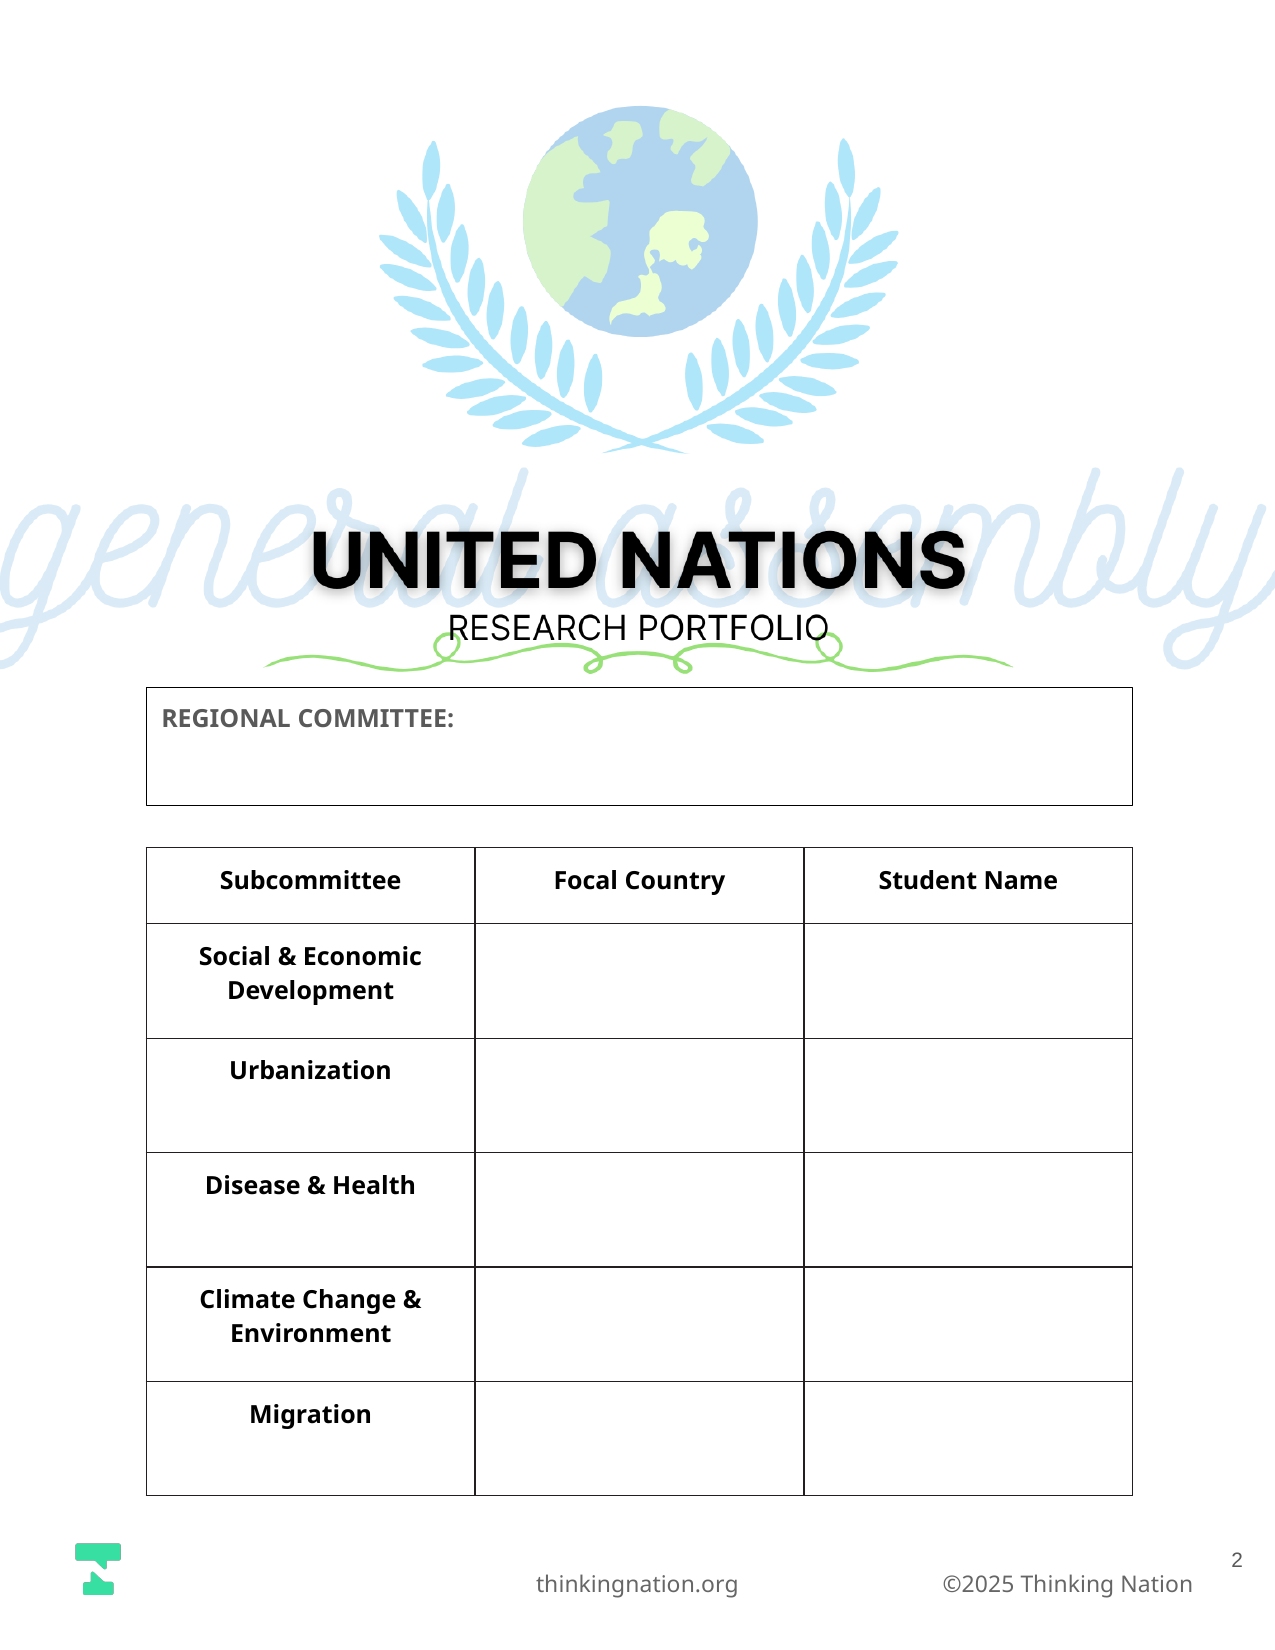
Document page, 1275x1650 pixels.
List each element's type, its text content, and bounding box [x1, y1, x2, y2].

table_cell Disease & Health [147, 1153, 474, 1266]
text_box REGIONAL COMMITTEE: [146, 687, 1133, 806]
table_cell [476, 1039, 803, 1152]
table_cell Urbanization [147, 1039, 474, 1152]
table_cell [805, 1382, 1132, 1495]
table_header Subcommittee [147, 848, 474, 923]
table_cell [805, 1268, 1132, 1381]
table_cell [805, 924, 1132, 1038]
table_cell [476, 1153, 803, 1266]
text_box thinkingnation.org [486, 1553, 789, 1605]
slide_number ‹#› [1181, 1495, 1258, 1623]
table_cell [476, 924, 803, 1038]
picture [0, 0, 1275, 1650]
table_header Student Name [805, 848, 1132, 923]
table_cell [805, 1153, 1132, 1266]
table_cell Social & Economic Development [147, 924, 474, 1038]
table_cell Climate Change & Environment [147, 1268, 474, 1381]
table_cell [805, 1039, 1132, 1152]
table_header Focal Country [476, 848, 803, 923]
table_cell [476, 1268, 803, 1381]
text_box ©2025 Thinking Nation [907, 1553, 1210, 1605]
table_cell Migration [147, 1382, 474, 1495]
table_cell [476, 1382, 803, 1495]
